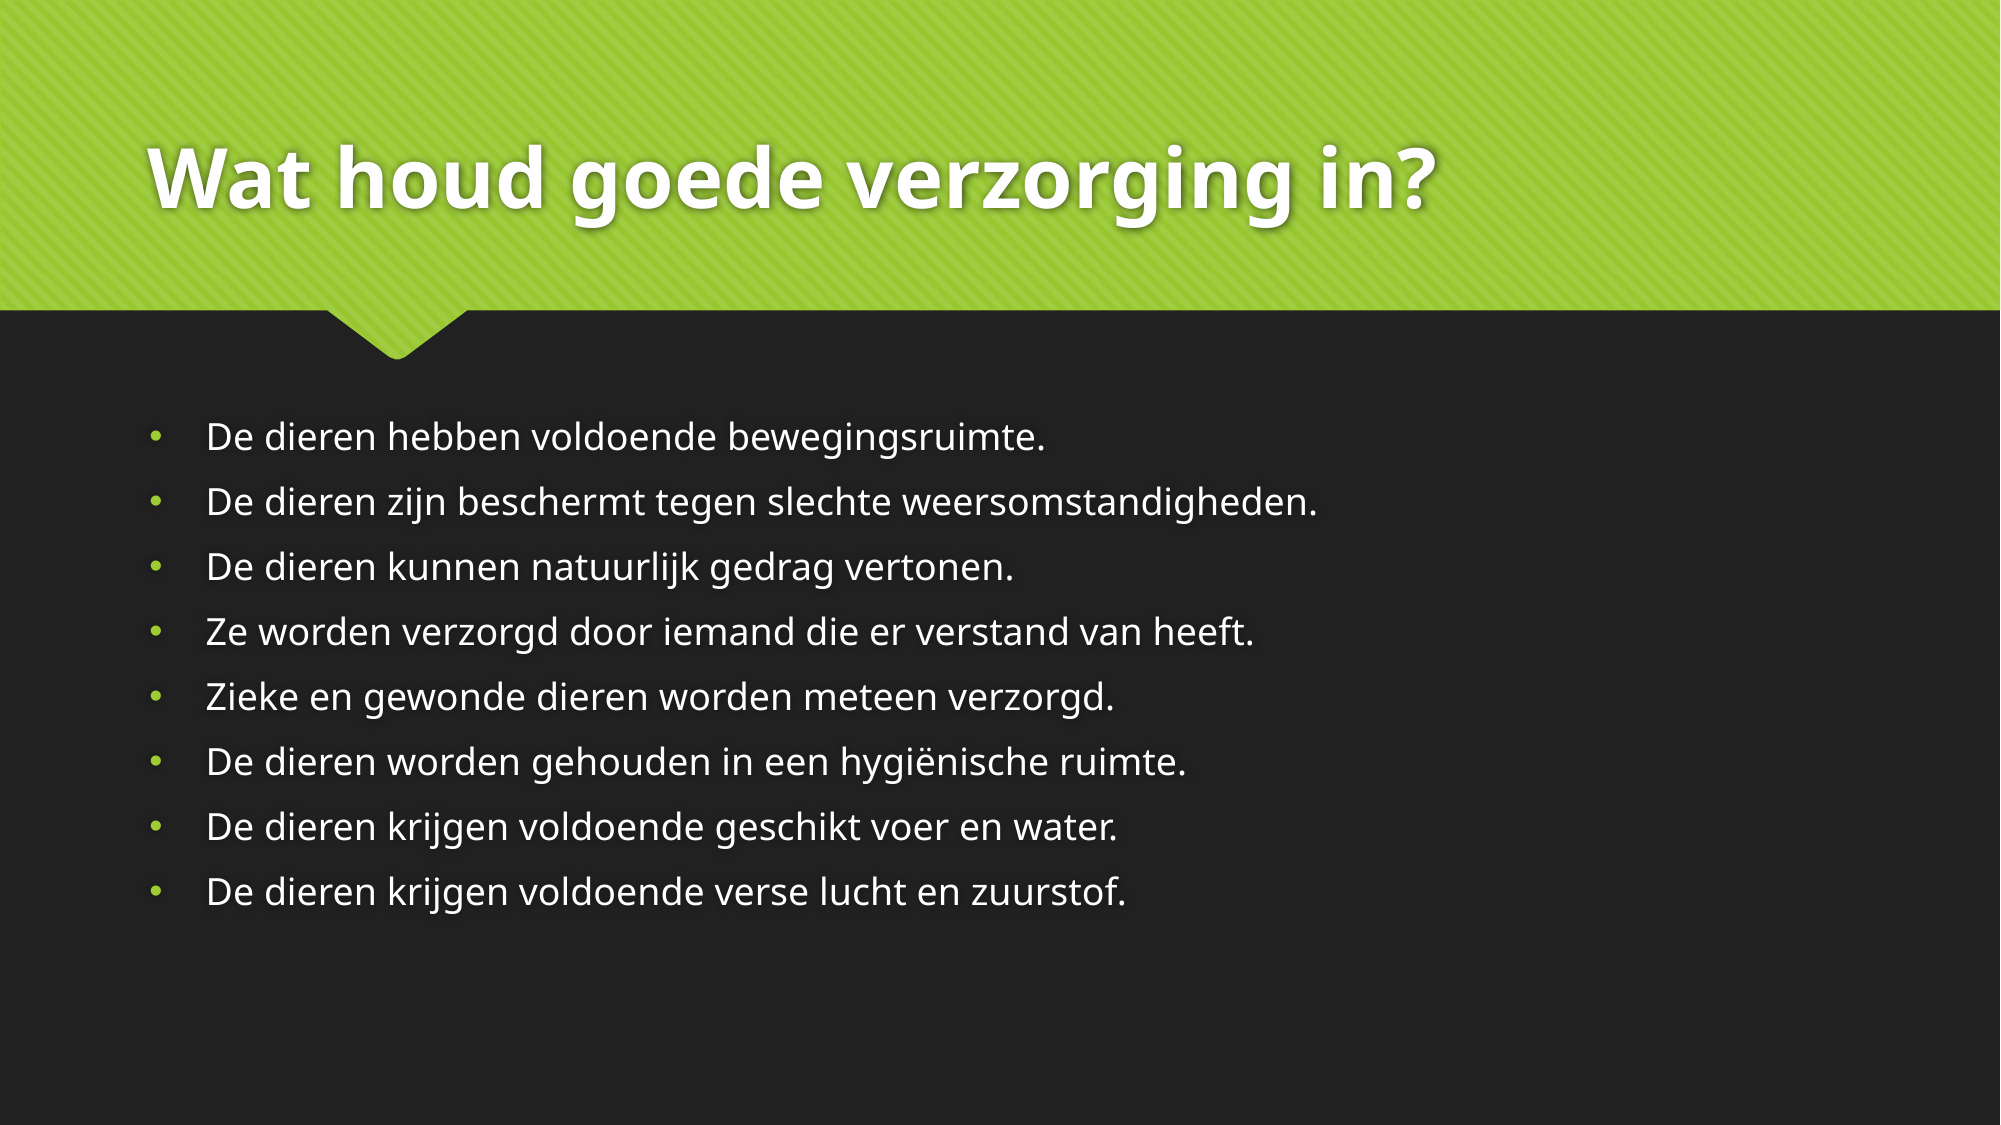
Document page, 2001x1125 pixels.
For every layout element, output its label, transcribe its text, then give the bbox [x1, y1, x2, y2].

list De dieren hebben voldoende bewegingsruimte. De dieren zijn beschermt tegen slechte weersomstandigheden. De dieren kunnen natuurlijk gedrag vertonen. Ze worden verzorgd door iemand die er verstand van heeft. Zieke en gewonde dieren worden meteen verzorgd. De dieren worden gehouden in een hygiënische ruimte. De dieren krijgen voldoende geschikt voer en water. De dieren krijgen voldoende verse lucht en zuurstof. [134, 364, 1866, 962]
title Wat houd goede verzorging in? [132, 73, 1868, 233]
